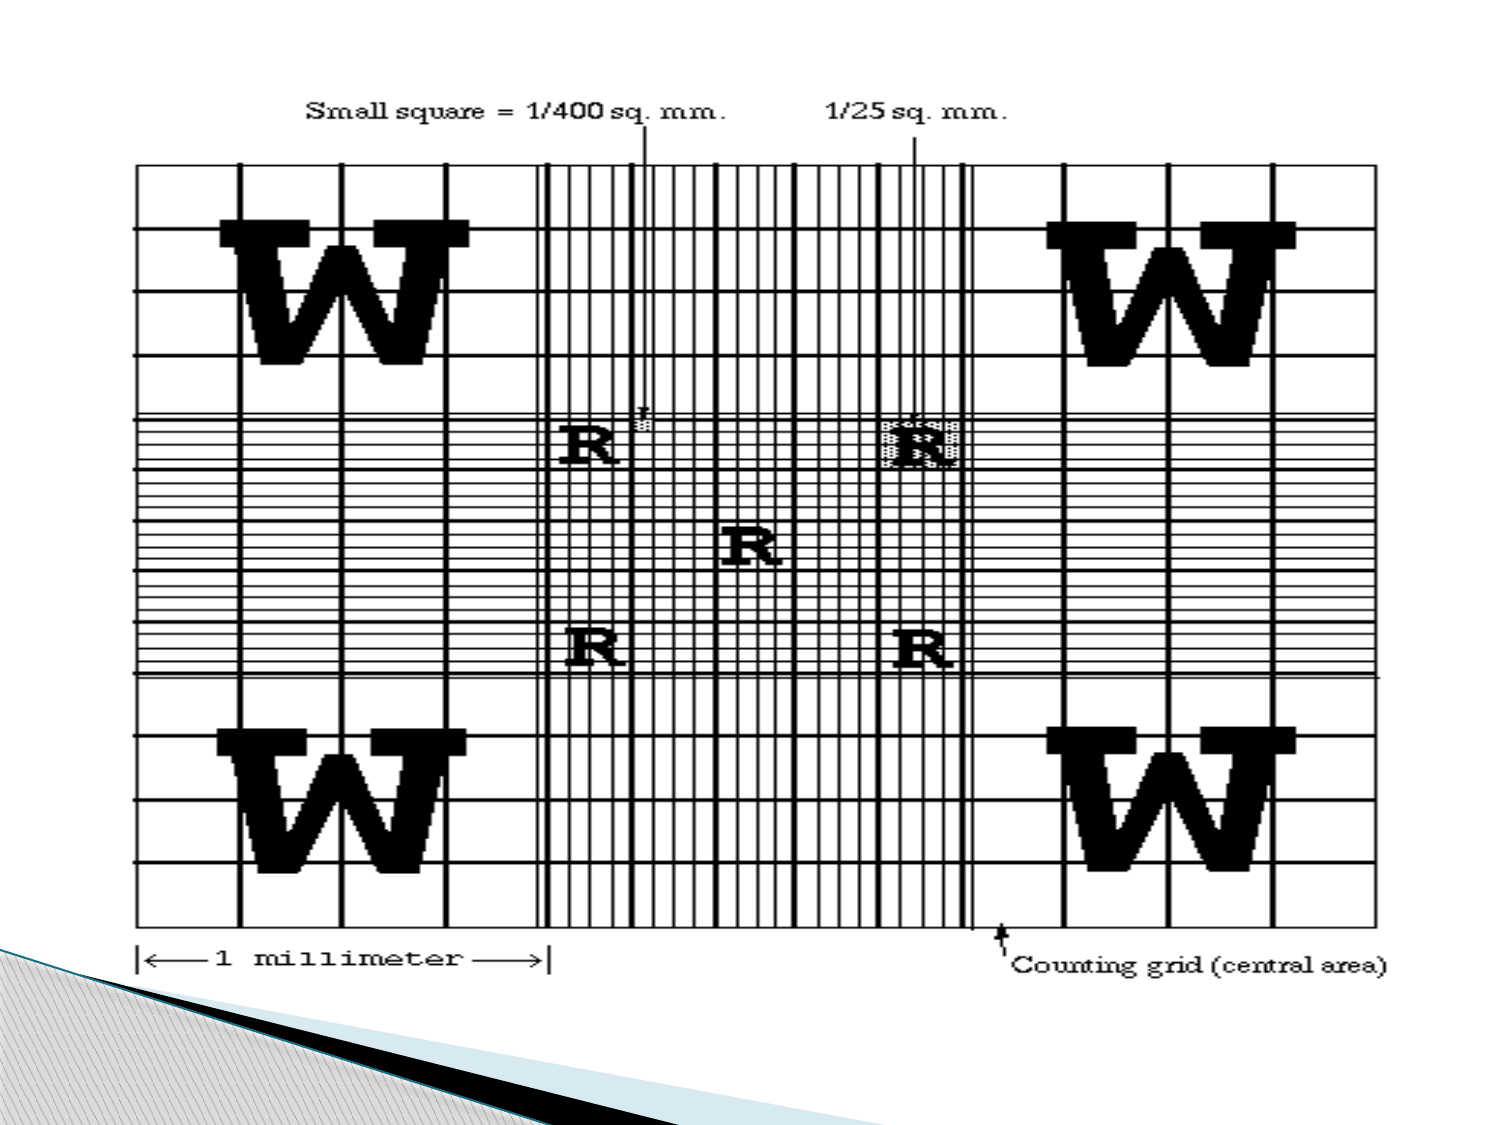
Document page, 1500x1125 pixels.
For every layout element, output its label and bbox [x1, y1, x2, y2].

list [124, 99, 1413, 986]
